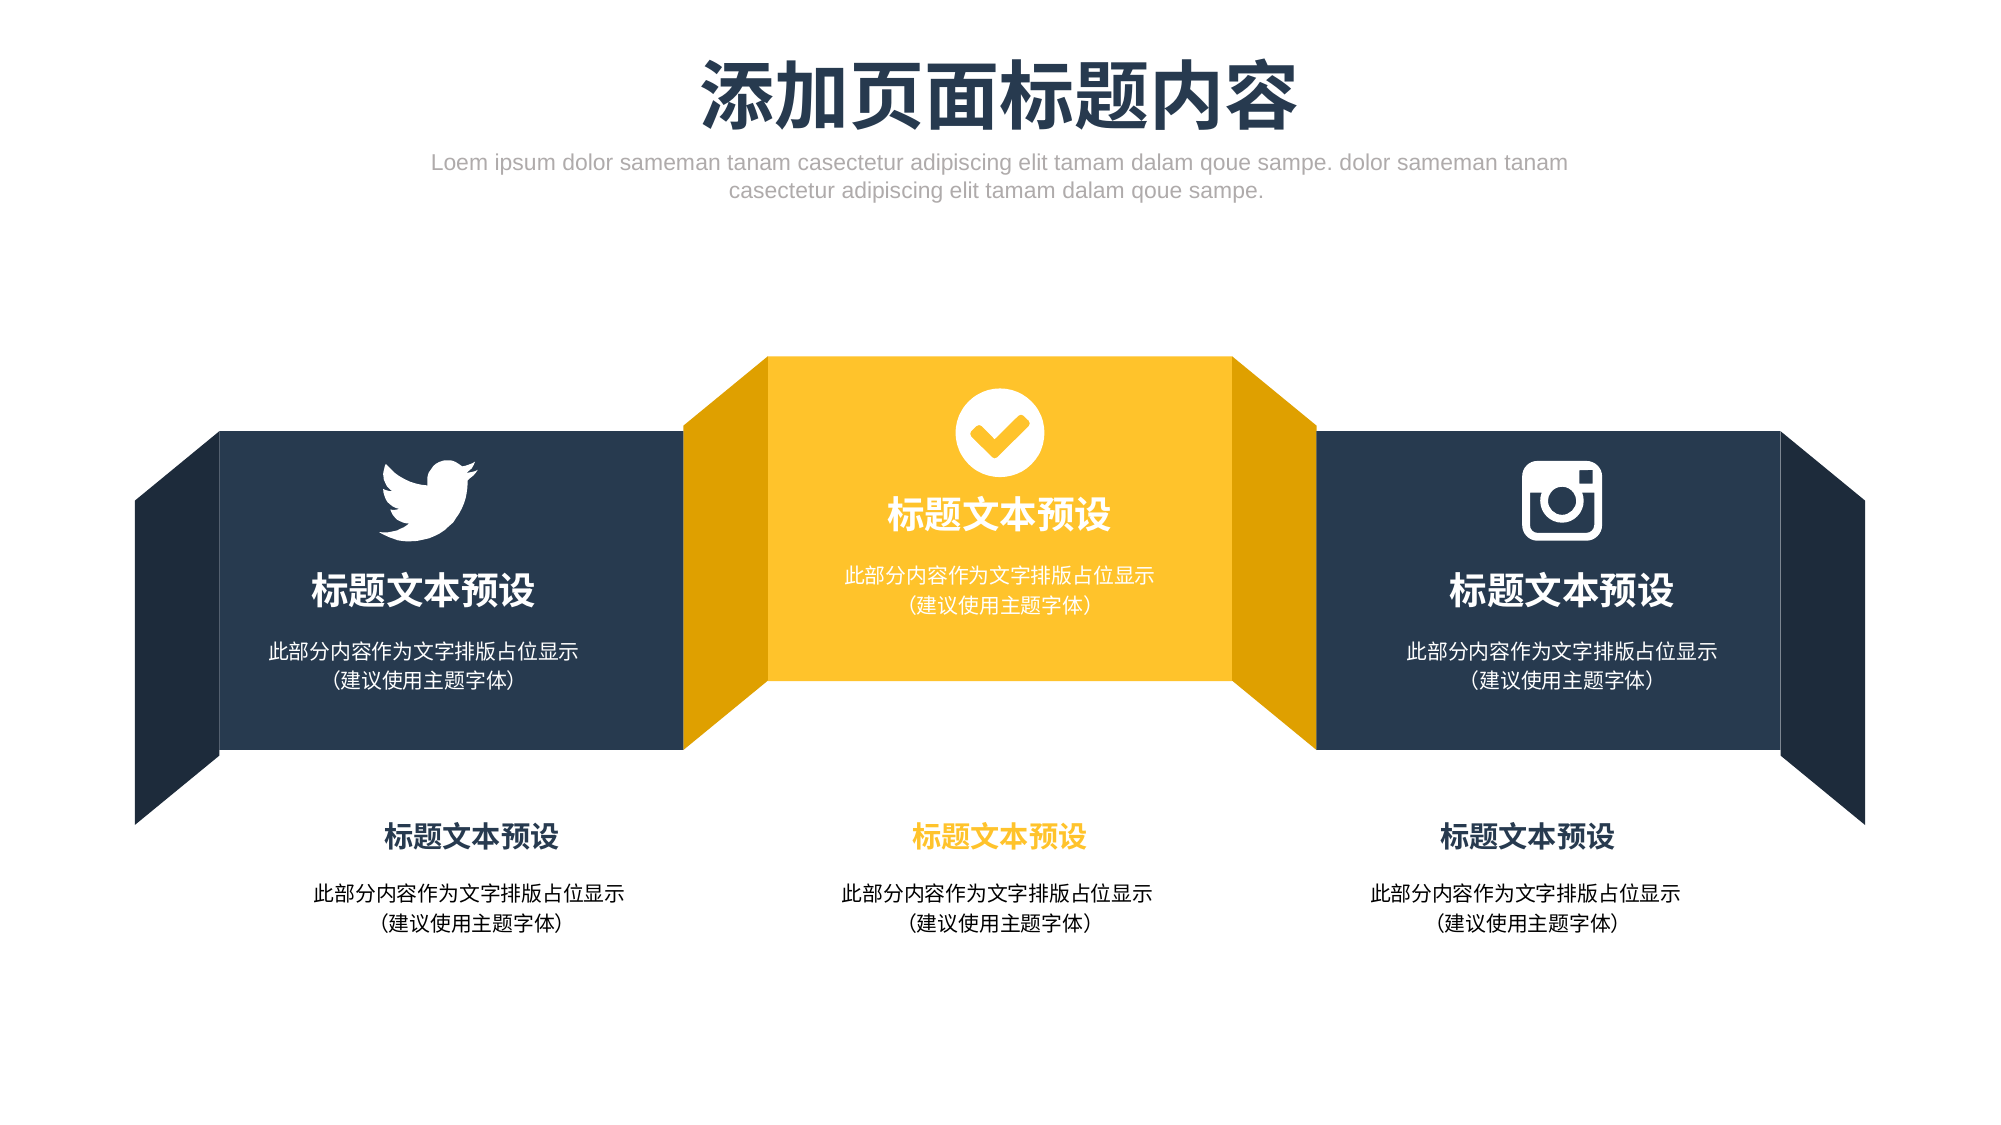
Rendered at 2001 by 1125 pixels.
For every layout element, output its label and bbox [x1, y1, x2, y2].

text_box [134, 356, 1865, 953]
